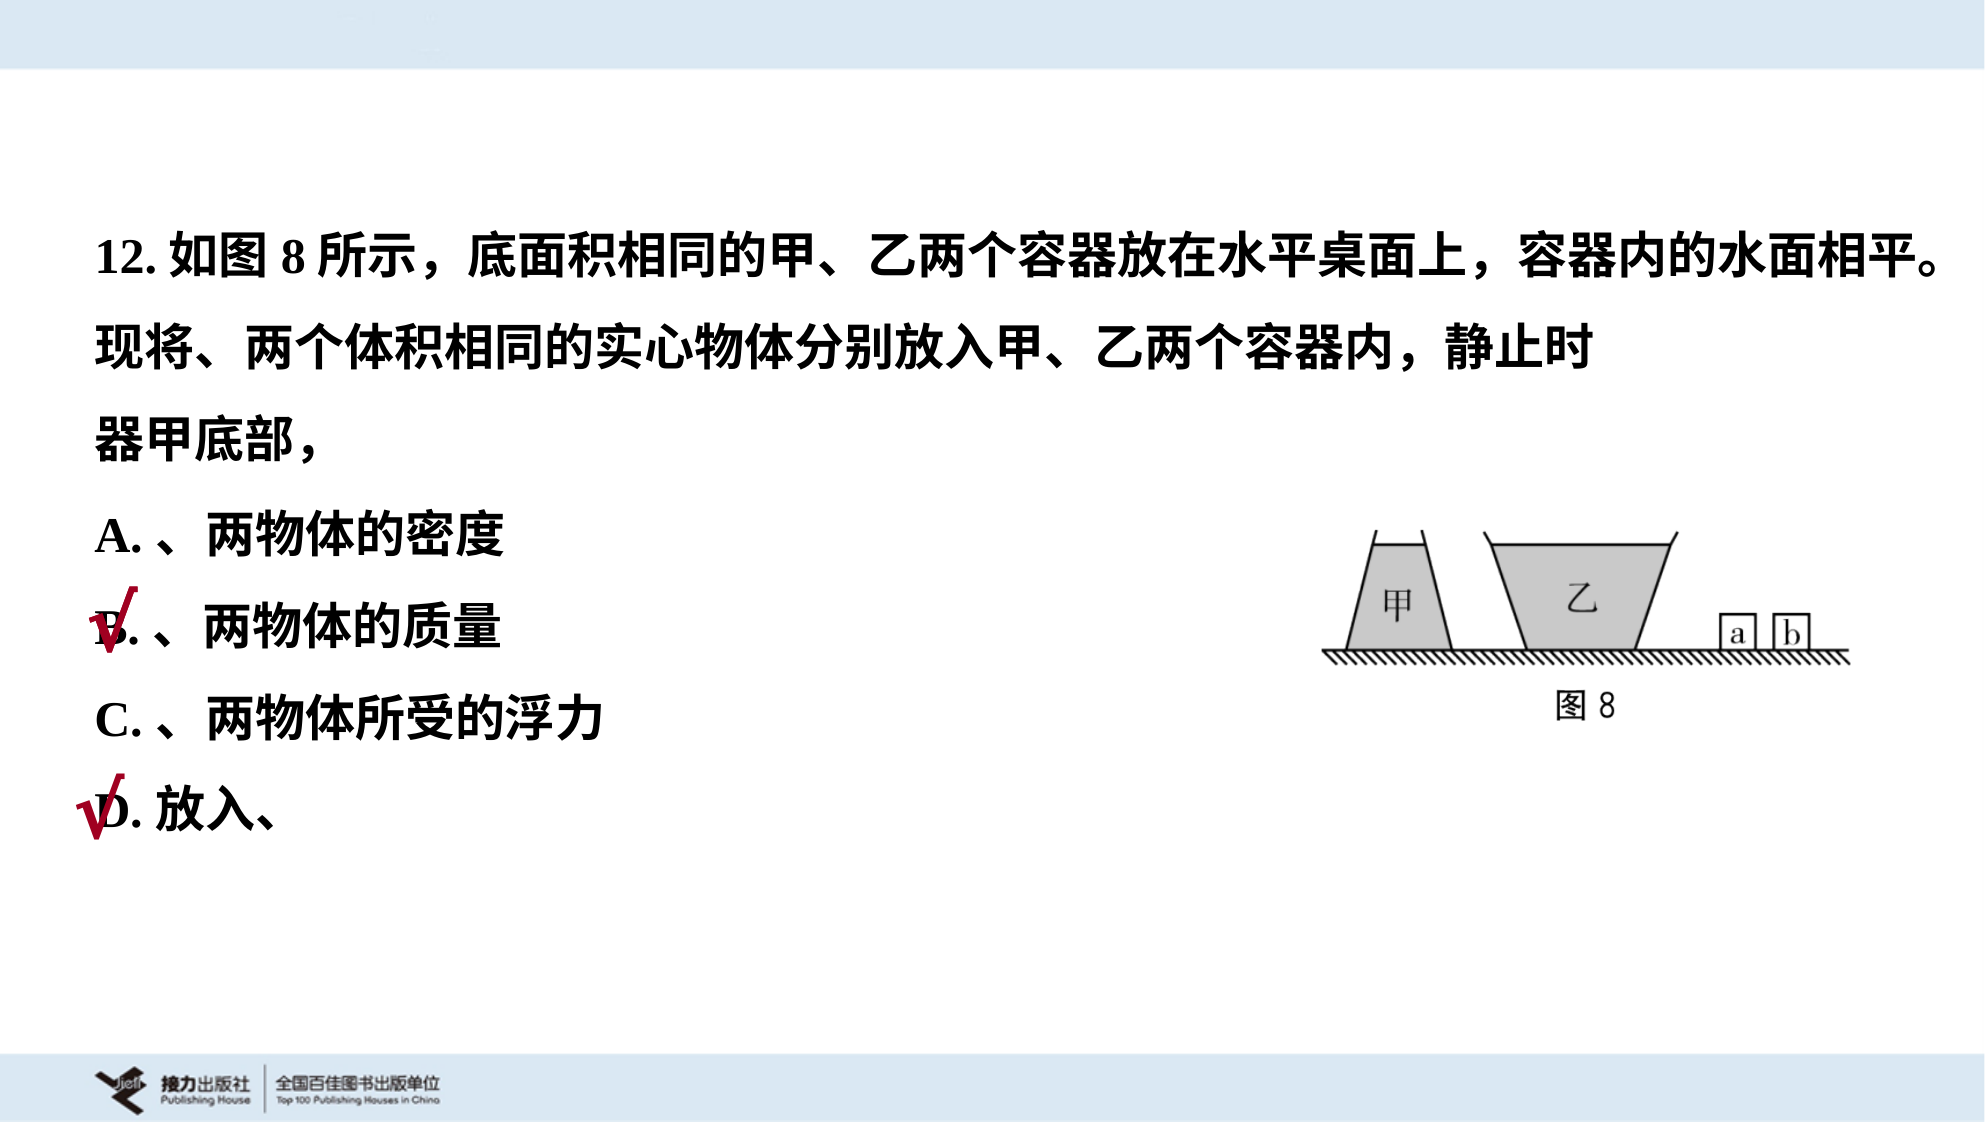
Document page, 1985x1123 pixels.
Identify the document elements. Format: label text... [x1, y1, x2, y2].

text_box √ [73, 761, 209, 855]
text_box √ [86, 574, 139, 668]
picture [0, 0, 1985, 1122]
